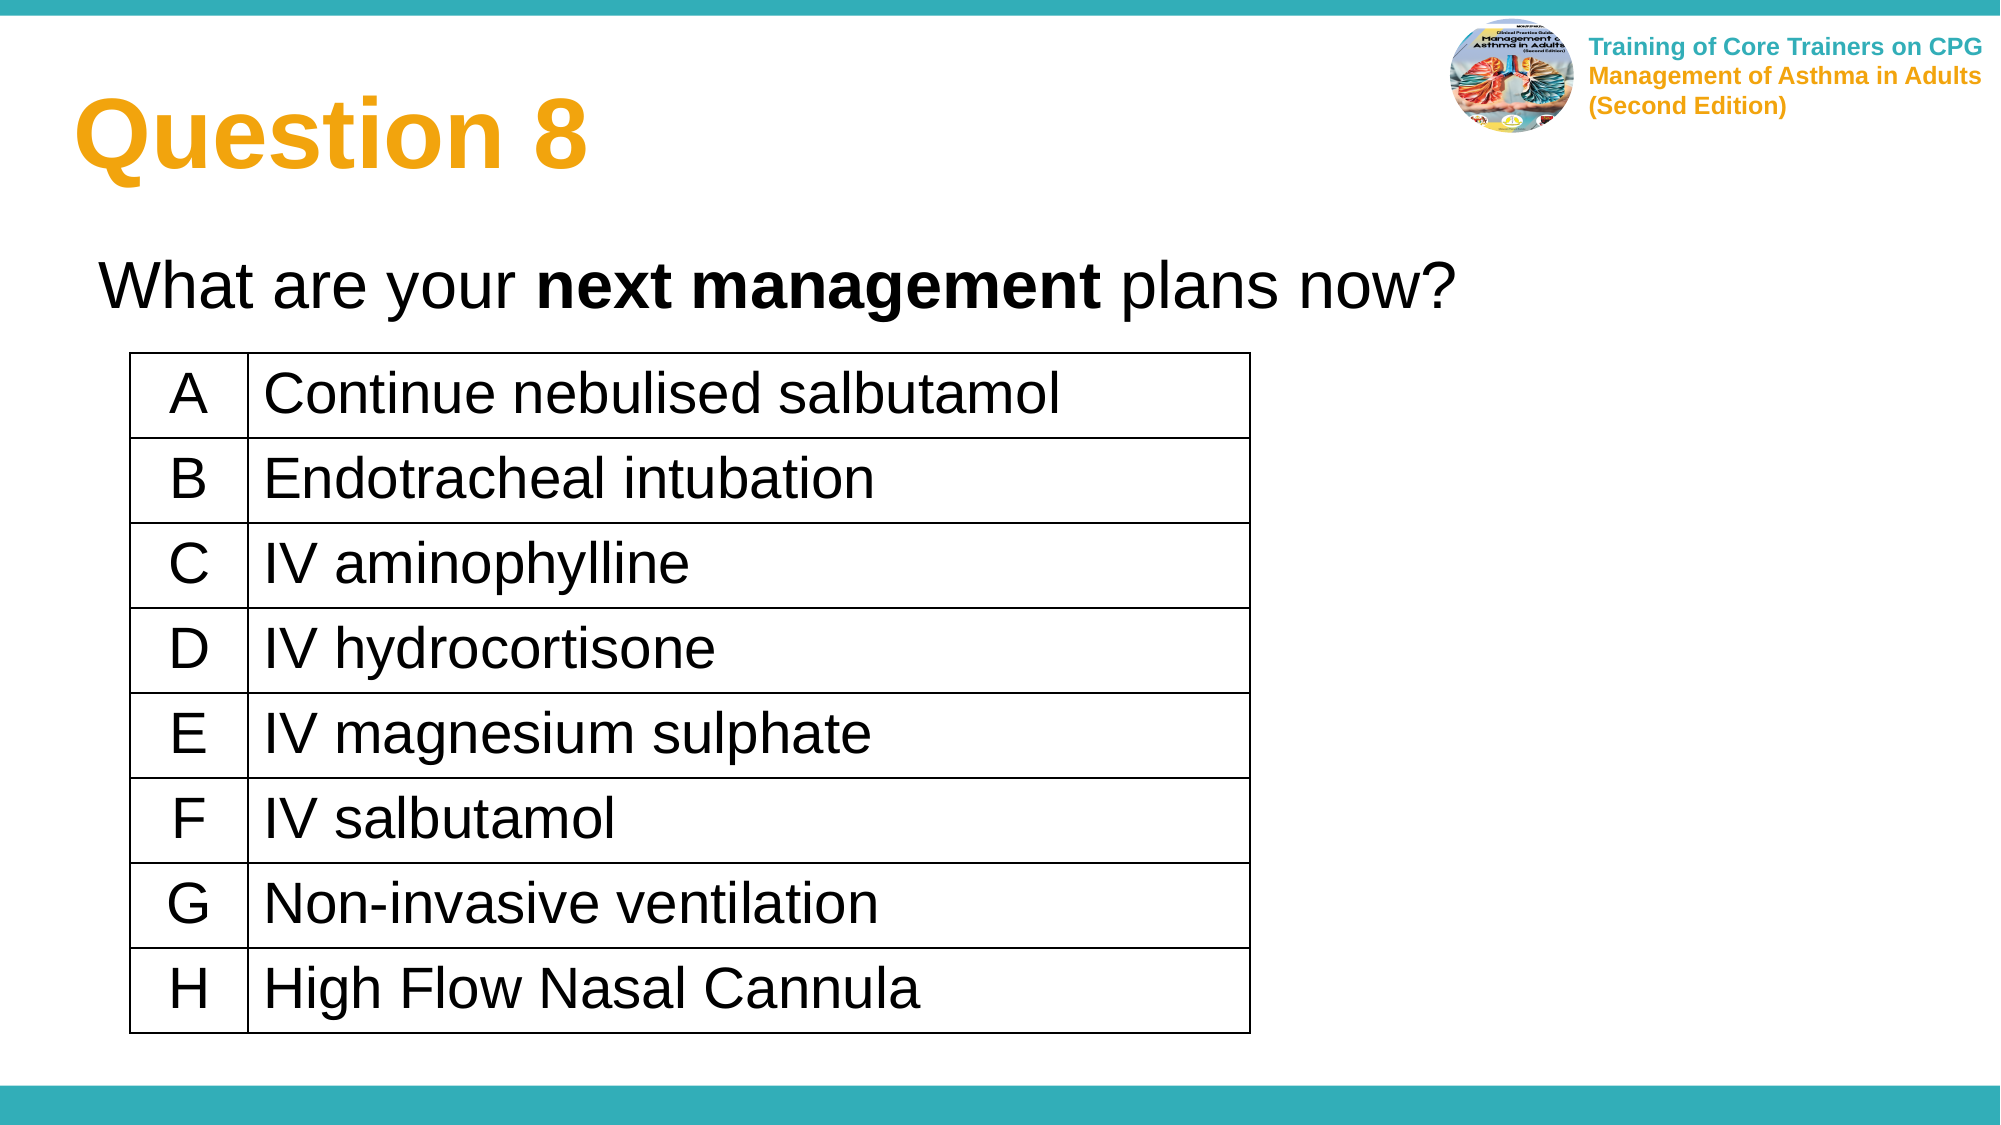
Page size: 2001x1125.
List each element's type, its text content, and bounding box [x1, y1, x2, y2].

table_cell IV magnesium sulphate [249, 694, 1249, 777]
table_header A [131, 354, 247, 437]
table_cell IV aminophylline [249, 524, 1249, 607]
table_cell C [131, 524, 247, 607]
text_box What are your next management plans now? [83, 234, 1657, 330]
table_cell Non-invasive ventilation [249, 864, 1249, 947]
table_header Continue nebulised salbutamol [249, 354, 1249, 437]
table_cell IV hydrocortisone [249, 609, 1249, 692]
table_cell H [131, 949, 247, 1032]
table_cell IV salbutamol [249, 779, 1249, 862]
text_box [1449, 18, 2000, 133]
table_cell B [131, 439, 247, 522]
table_cell High Flow Nasal Cannula [249, 949, 1249, 1032]
table_cell F [131, 779, 247, 862]
list Question 8 [3, 65, 2000, 192]
table_cell D [131, 609, 247, 692]
table_cell G [131, 864, 247, 947]
table_cell E [131, 694, 247, 777]
table_cell Endotracheal intubation [249, 439, 1249, 522]
